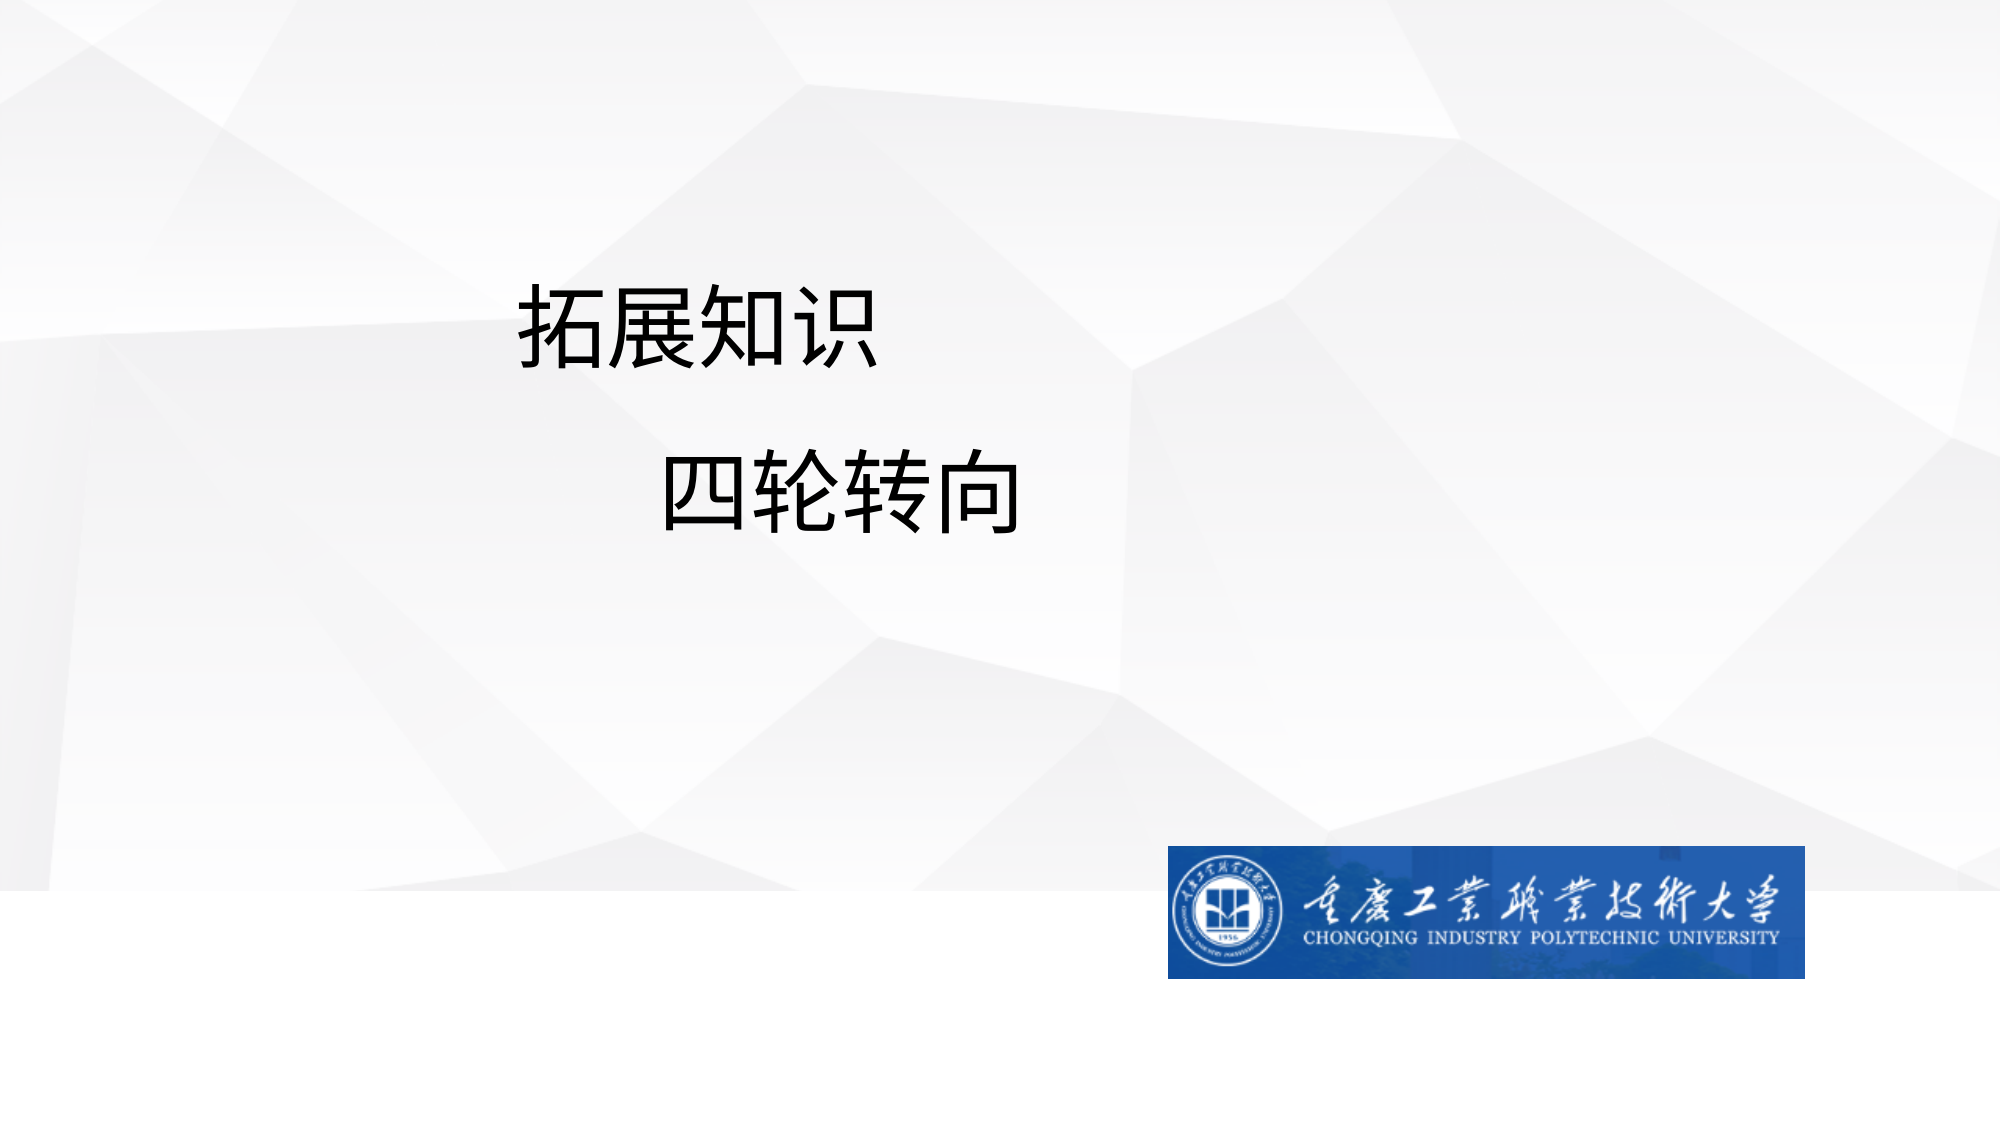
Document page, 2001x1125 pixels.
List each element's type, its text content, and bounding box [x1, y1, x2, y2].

title 拓展知识 四轮转向 [500, 184, 2000, 576]
picture [0, 0, 2000, 979]
